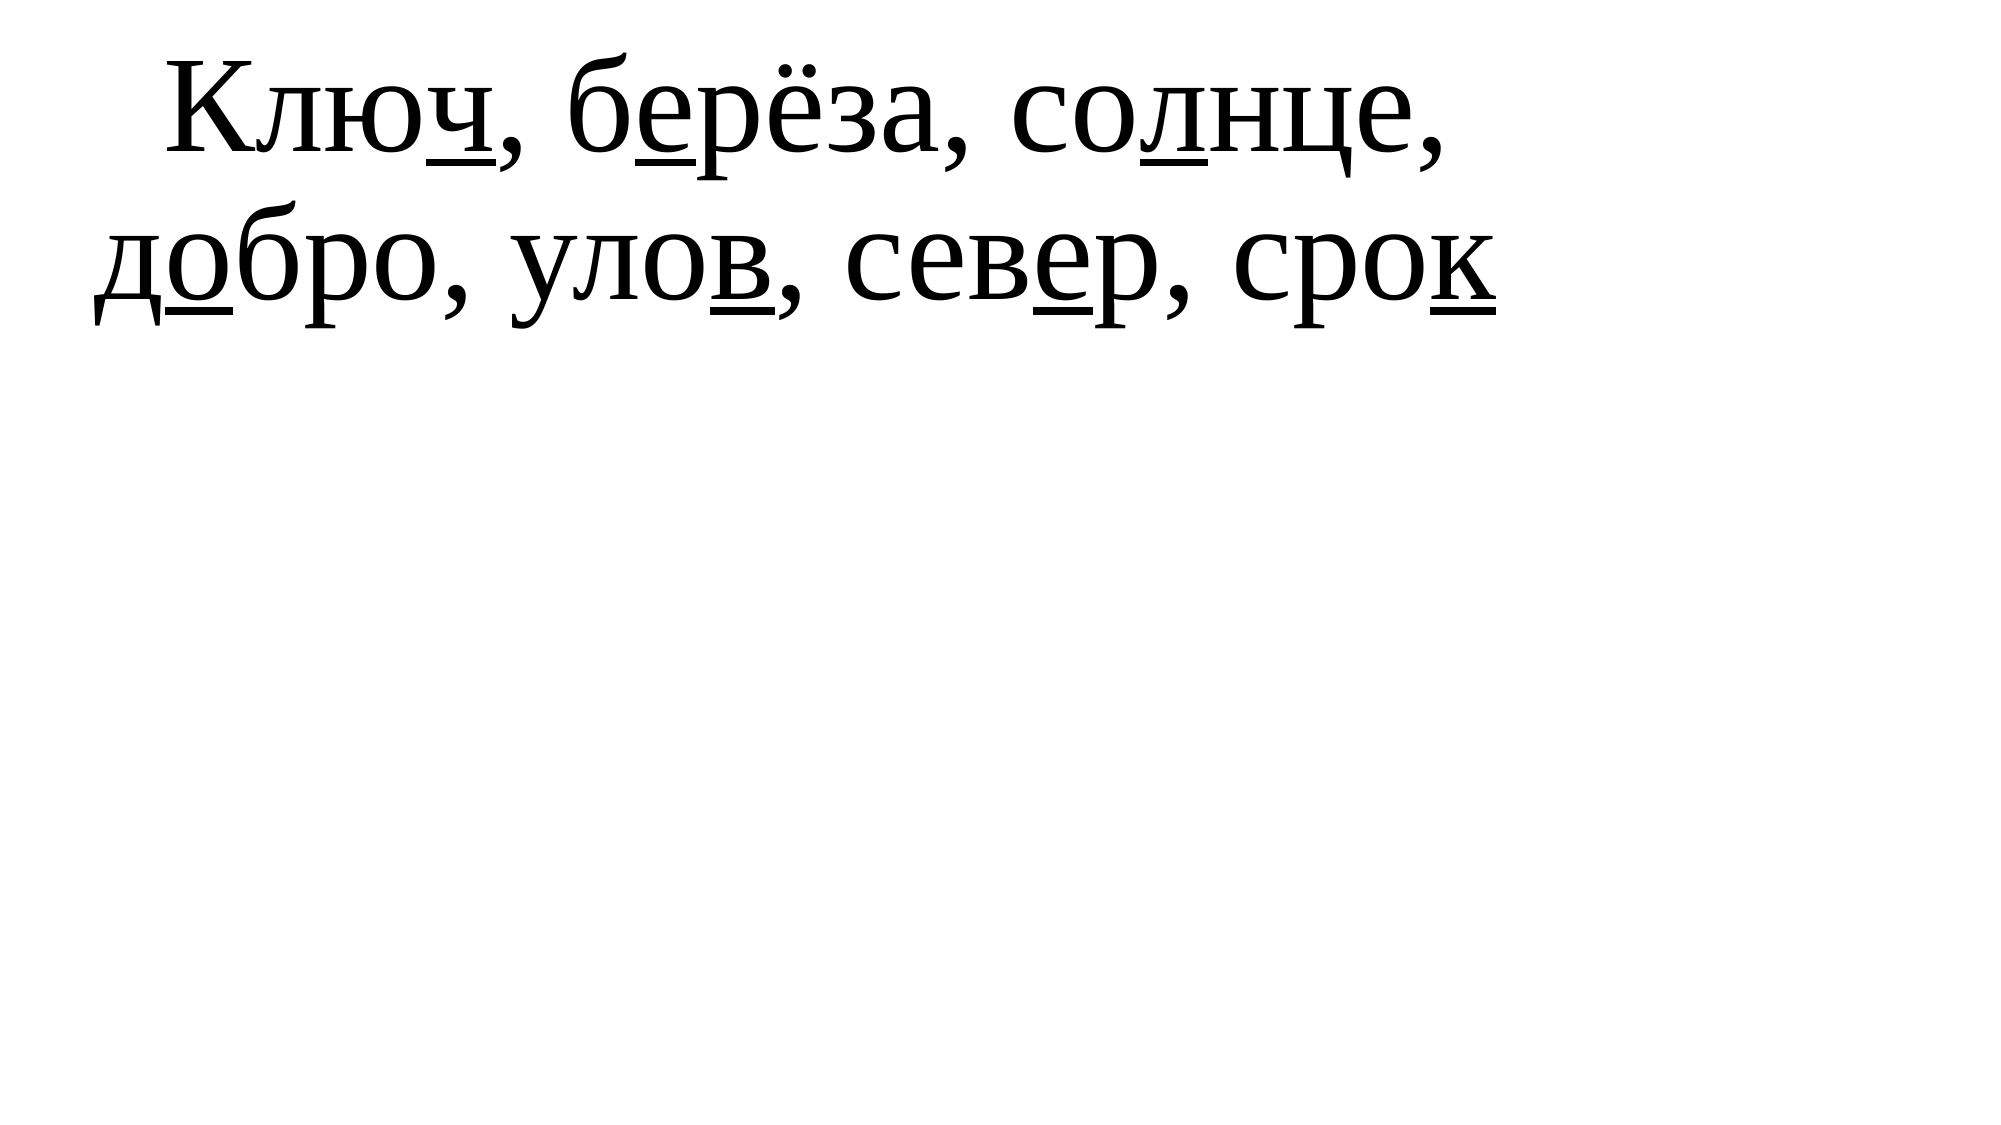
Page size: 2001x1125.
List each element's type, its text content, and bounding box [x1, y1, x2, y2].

list Ключ, берёза, солнце, добро, улов, север, срок [79, 24, 1863, 1057]
